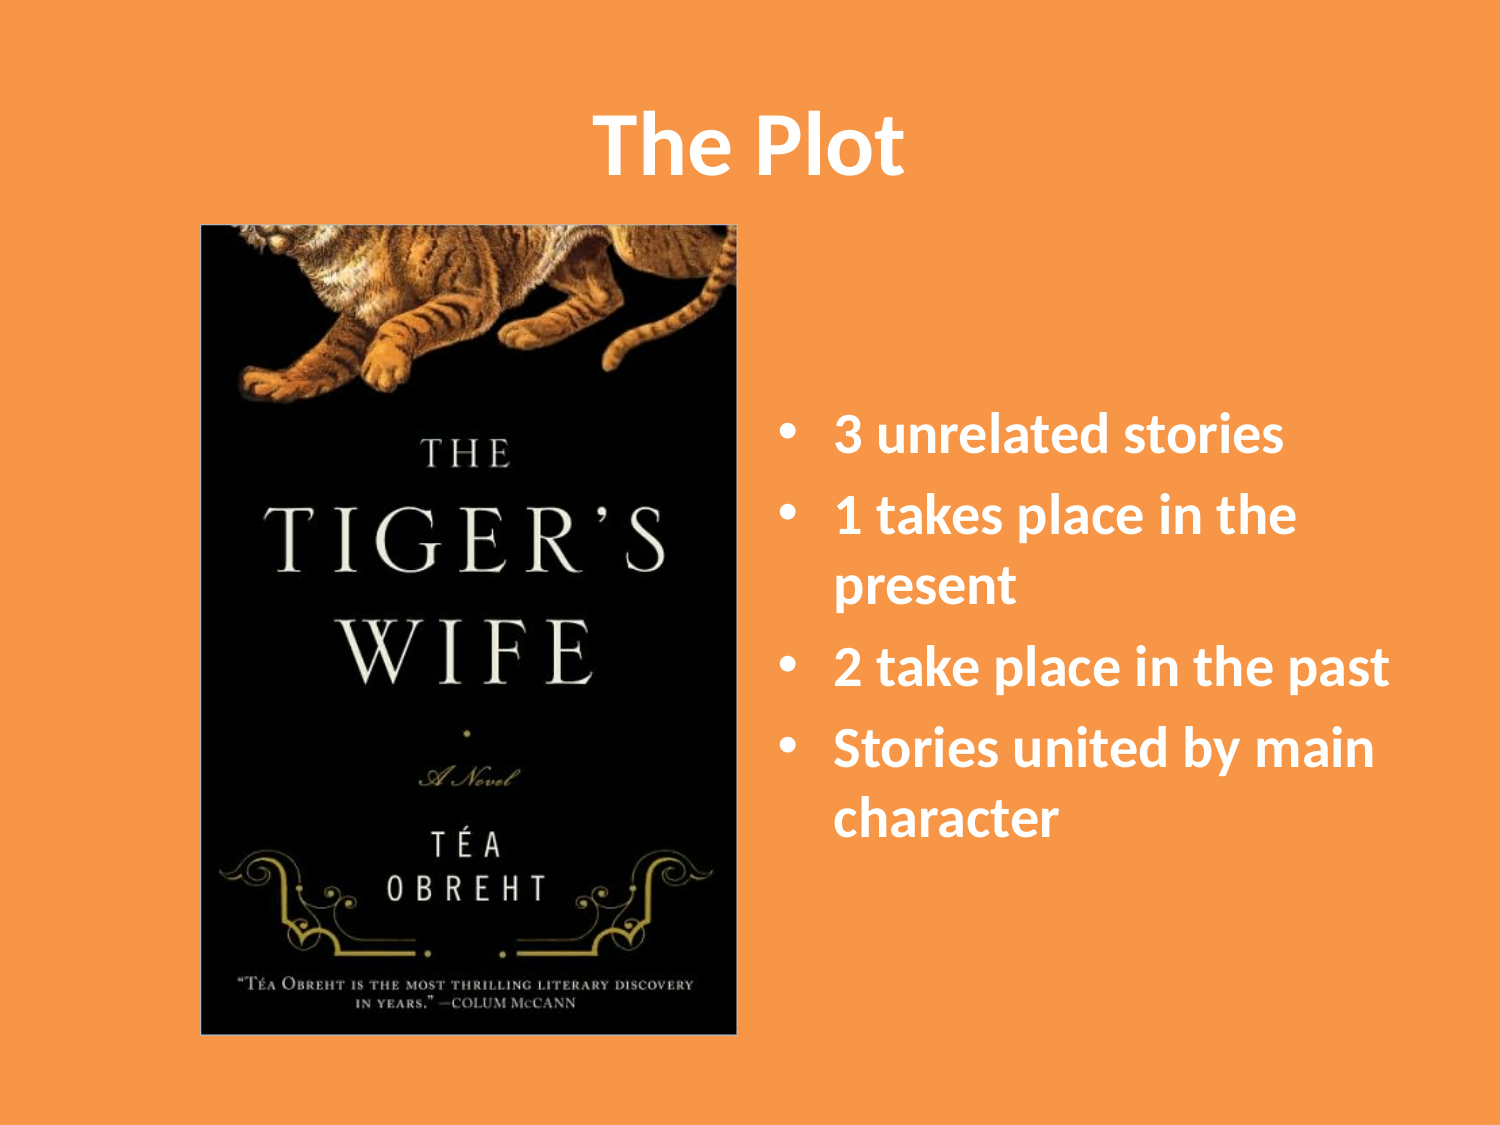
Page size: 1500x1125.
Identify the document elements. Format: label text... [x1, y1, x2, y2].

list 3 unrelated stories 1 takes place in the present 2 take place in the past Stories united by main character [762, 387, 1425, 900]
picture [199, 224, 738, 1036]
title The Plot [75, 45, 1425, 233]
